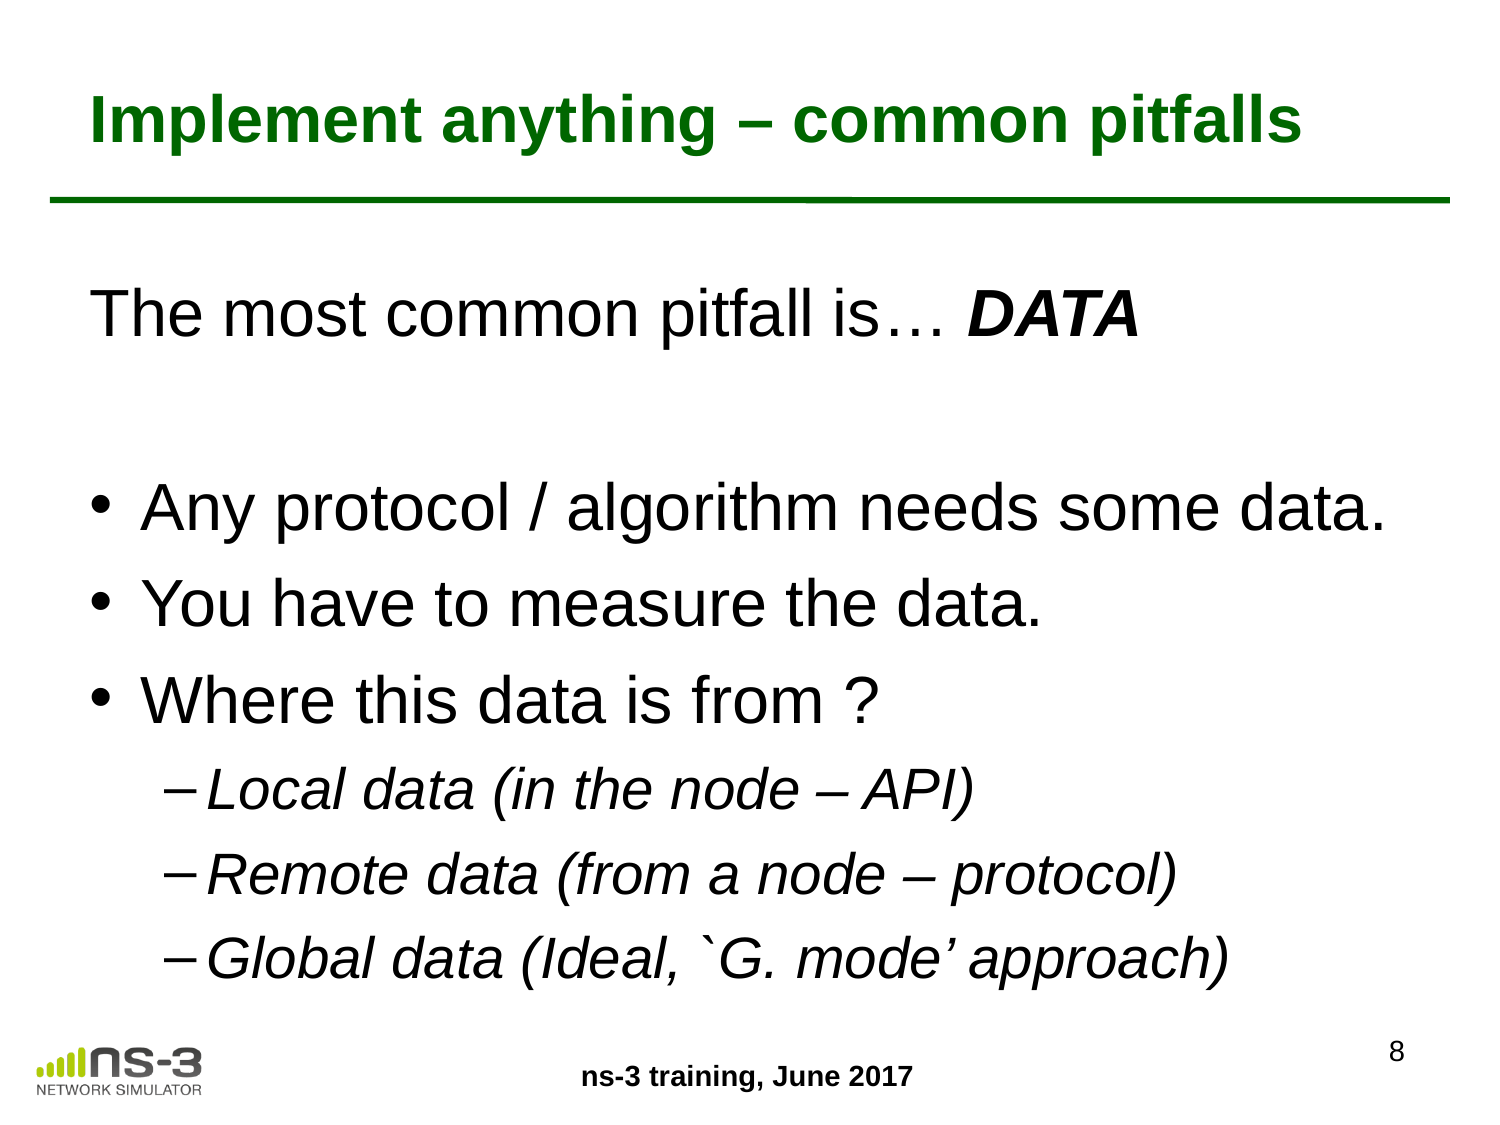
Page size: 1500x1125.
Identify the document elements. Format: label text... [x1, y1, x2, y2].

list The most common pitfall is… DATA Any protocol / algorithm needs some data. You have to measure the data. Where this data is from ? Local data (in the node – API) Remote data (from a node – protocol) Global data (Ideal, `G. mode’ approach) [74, 262, 1426, 1001]
footer ns-3 training, June 2017 [512, 1049, 983, 1125]
title Implement anything – common pitfalls [74, 28, 1426, 205]
picture [24, 1017, 213, 1125]
slide_number 8 [1074, 1024, 1421, 1101]
